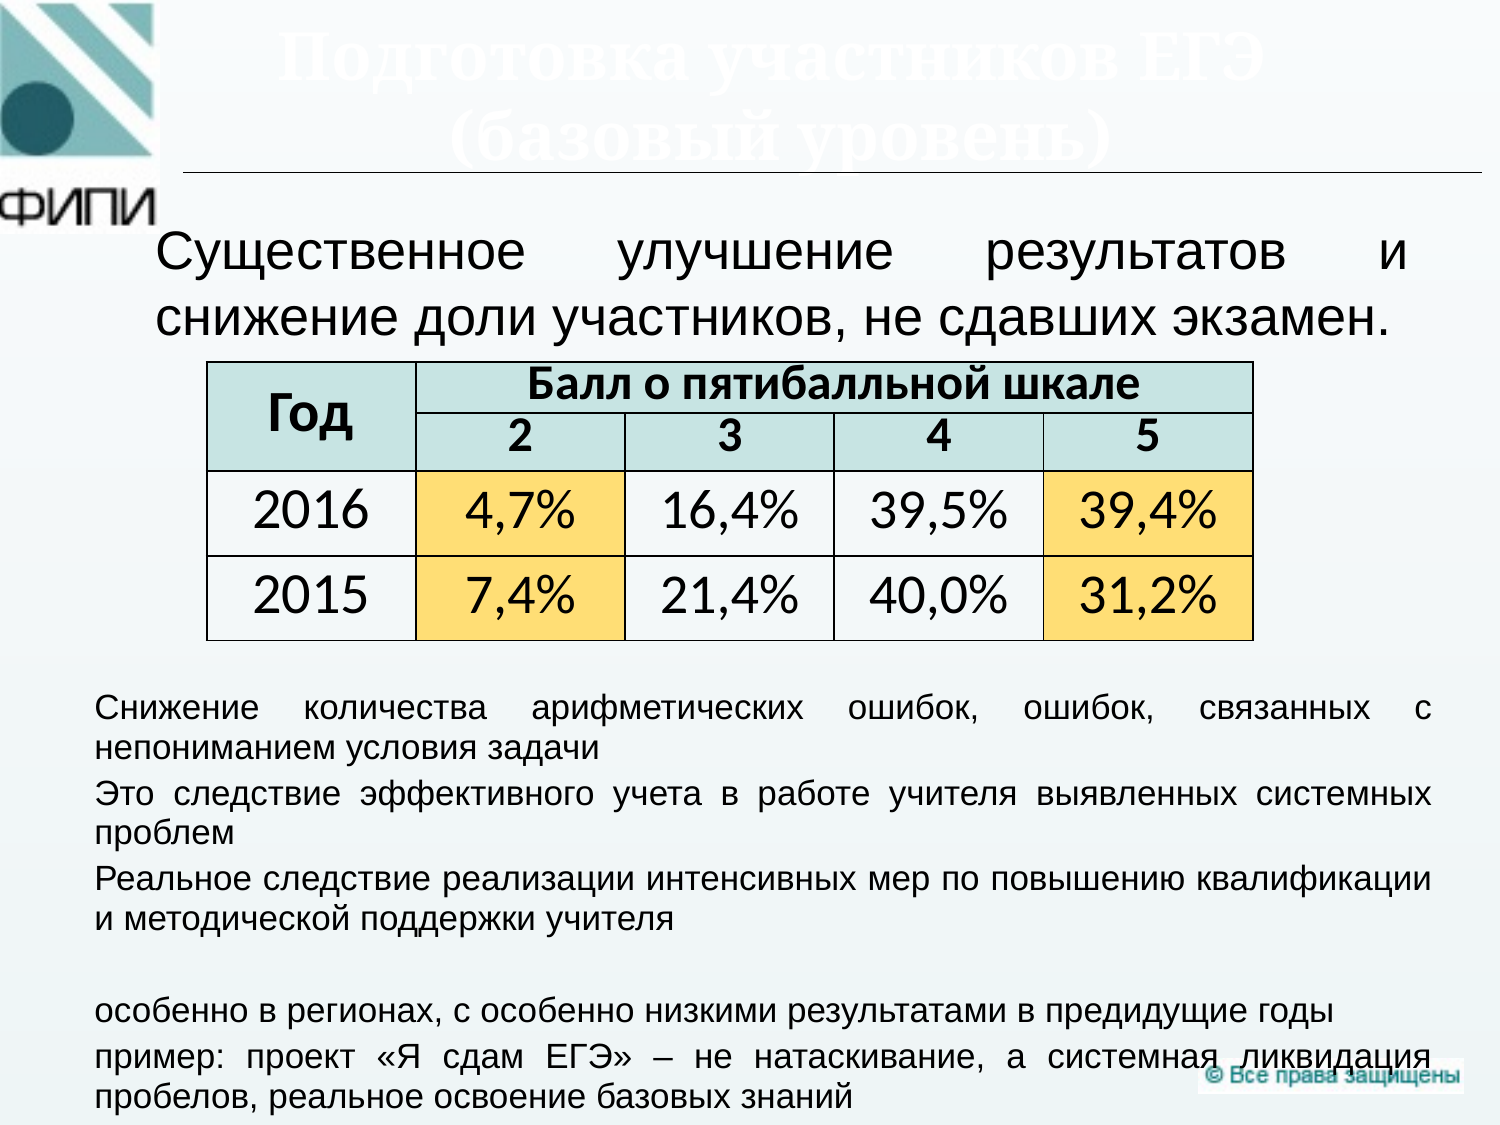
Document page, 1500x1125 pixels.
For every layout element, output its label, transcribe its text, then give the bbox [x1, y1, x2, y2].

table_cell 3 [626, 414, 833, 470]
list Существенное улучшение результатов и снижение доли участников, не сдавших экзамен. [111, 207, 1426, 680]
text_box Снижение количества арифметических ошибок, ошибок, связанных с непониманием условия задачи Это следствие эффективного учета в работе учителя выявленных системных проблем Реальное следствие реализации интенсивных мер по повышению квалификации и методической поддержки учителя особенно в регионах, с особенно низкими результатами в предидущие годы пример: проект «Я сдам ЕГЭ» – не натаскивание, а системная ликвидация пробелов, реальное освоение базовых знаний [53, 680, 1447, 1125]
table_cell 16,4% [626, 472, 833, 555]
table_cell 31,2% [1044, 557, 1252, 640]
table_header Год [208, 363, 415, 470]
table_cell 5 [1044, 414, 1252, 470]
picture [0, 0, 160, 234]
table_cell 39,4% [1044, 472, 1252, 555]
picture [1447, 1058, 1464, 1094]
table_cell 7,4% [417, 557, 624, 640]
table_cell 40,0% [835, 557, 1043, 640]
table_header Балл о пятибалльной шкале [417, 363, 1252, 412]
table_cell 4 [835, 414, 1043, 470]
table_cell 39,5% [835, 472, 1043, 555]
table_cell 4,7% [417, 472, 624, 555]
table_cell 2 [417, 414, 624, 470]
table_cell 2016 [208, 472, 415, 555]
text_box Подготовка участников ЕГЭ (базовый уровень) [160, 0, 1415, 188]
table_cell 21,4% [626, 557, 833, 640]
table_cell 2015 [208, 557, 415, 640]
